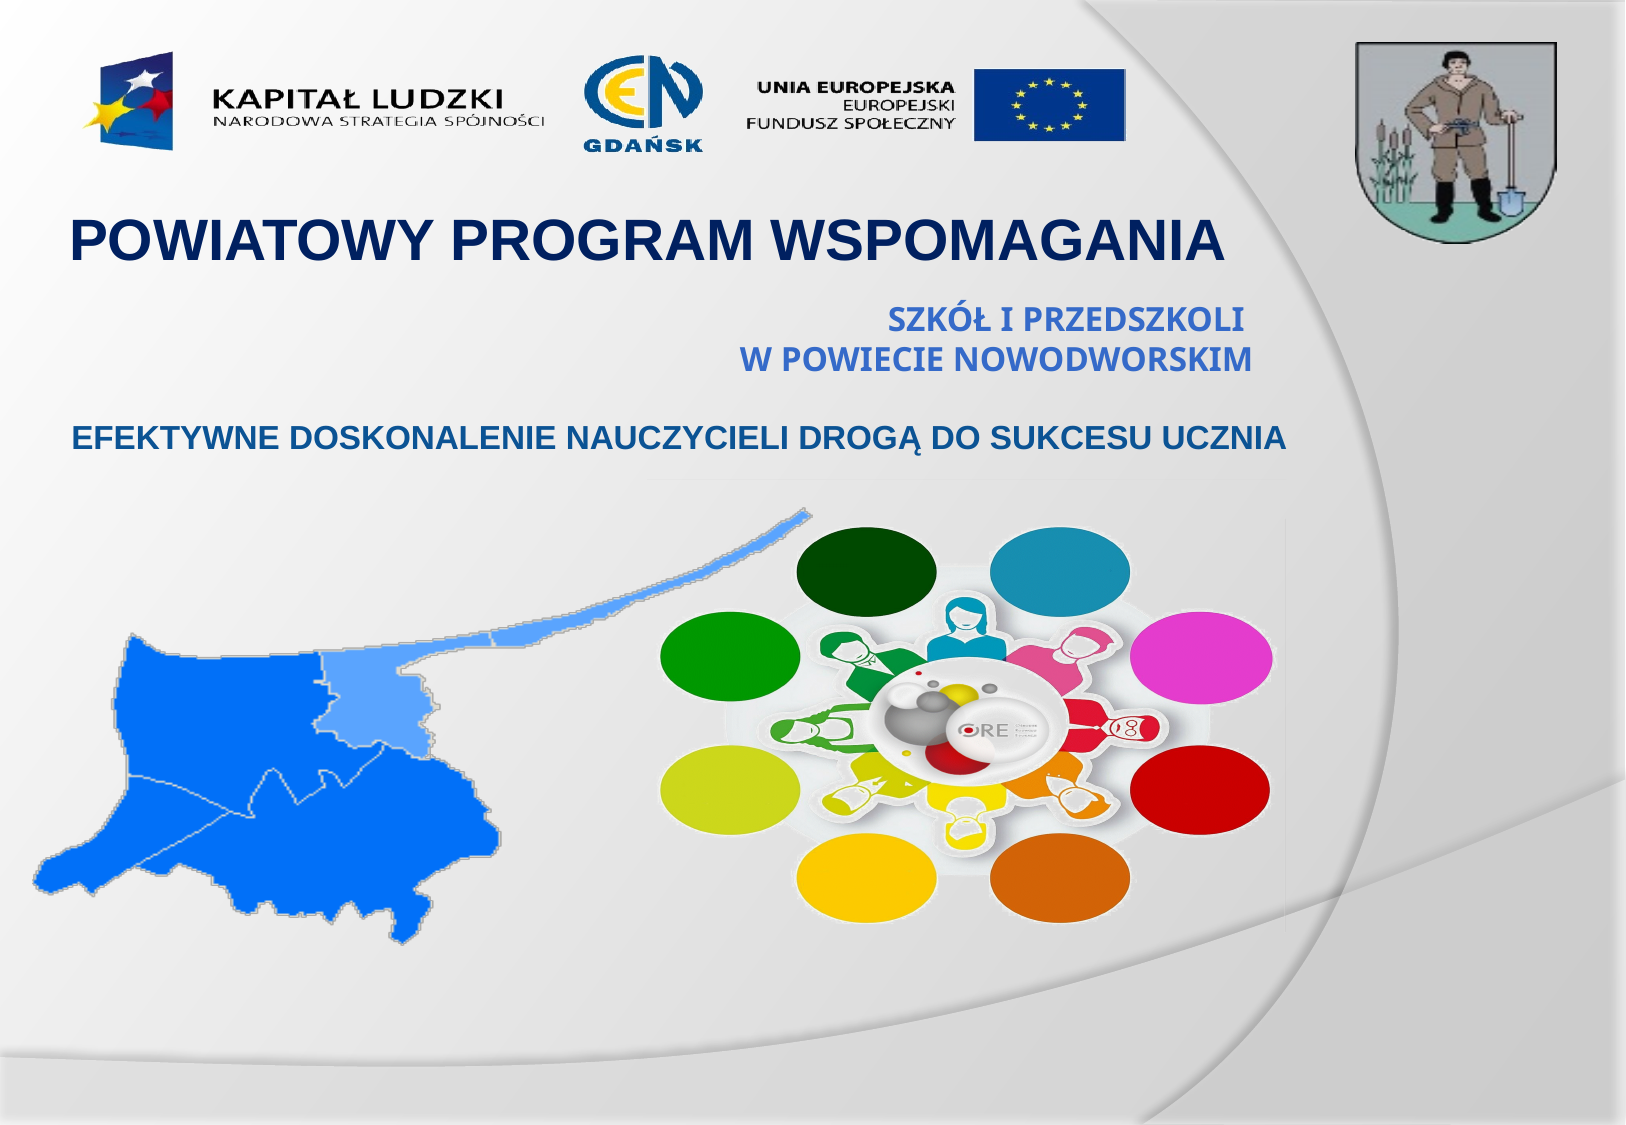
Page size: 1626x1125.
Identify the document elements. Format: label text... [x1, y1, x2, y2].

picture [32, 467, 813, 987]
picture [822, 479, 1287, 953]
picture [1355, 42, 1557, 244]
picture [79, 42, 553, 153]
title szkół i przedszkoli w Powiecie Nowodworskim [44, 290, 1262, 424]
subtitle Powiatowy Program Wspomagania [0, 0, 1249, 273]
picture [575, 54, 712, 153]
picture [741, 54, 1148, 154]
text_box EFEKTYWNE DOSKONALENIE NAUCZYCIELI DROGĄ DO SUKCESU UCZNIA [56, 408, 1344, 464]
